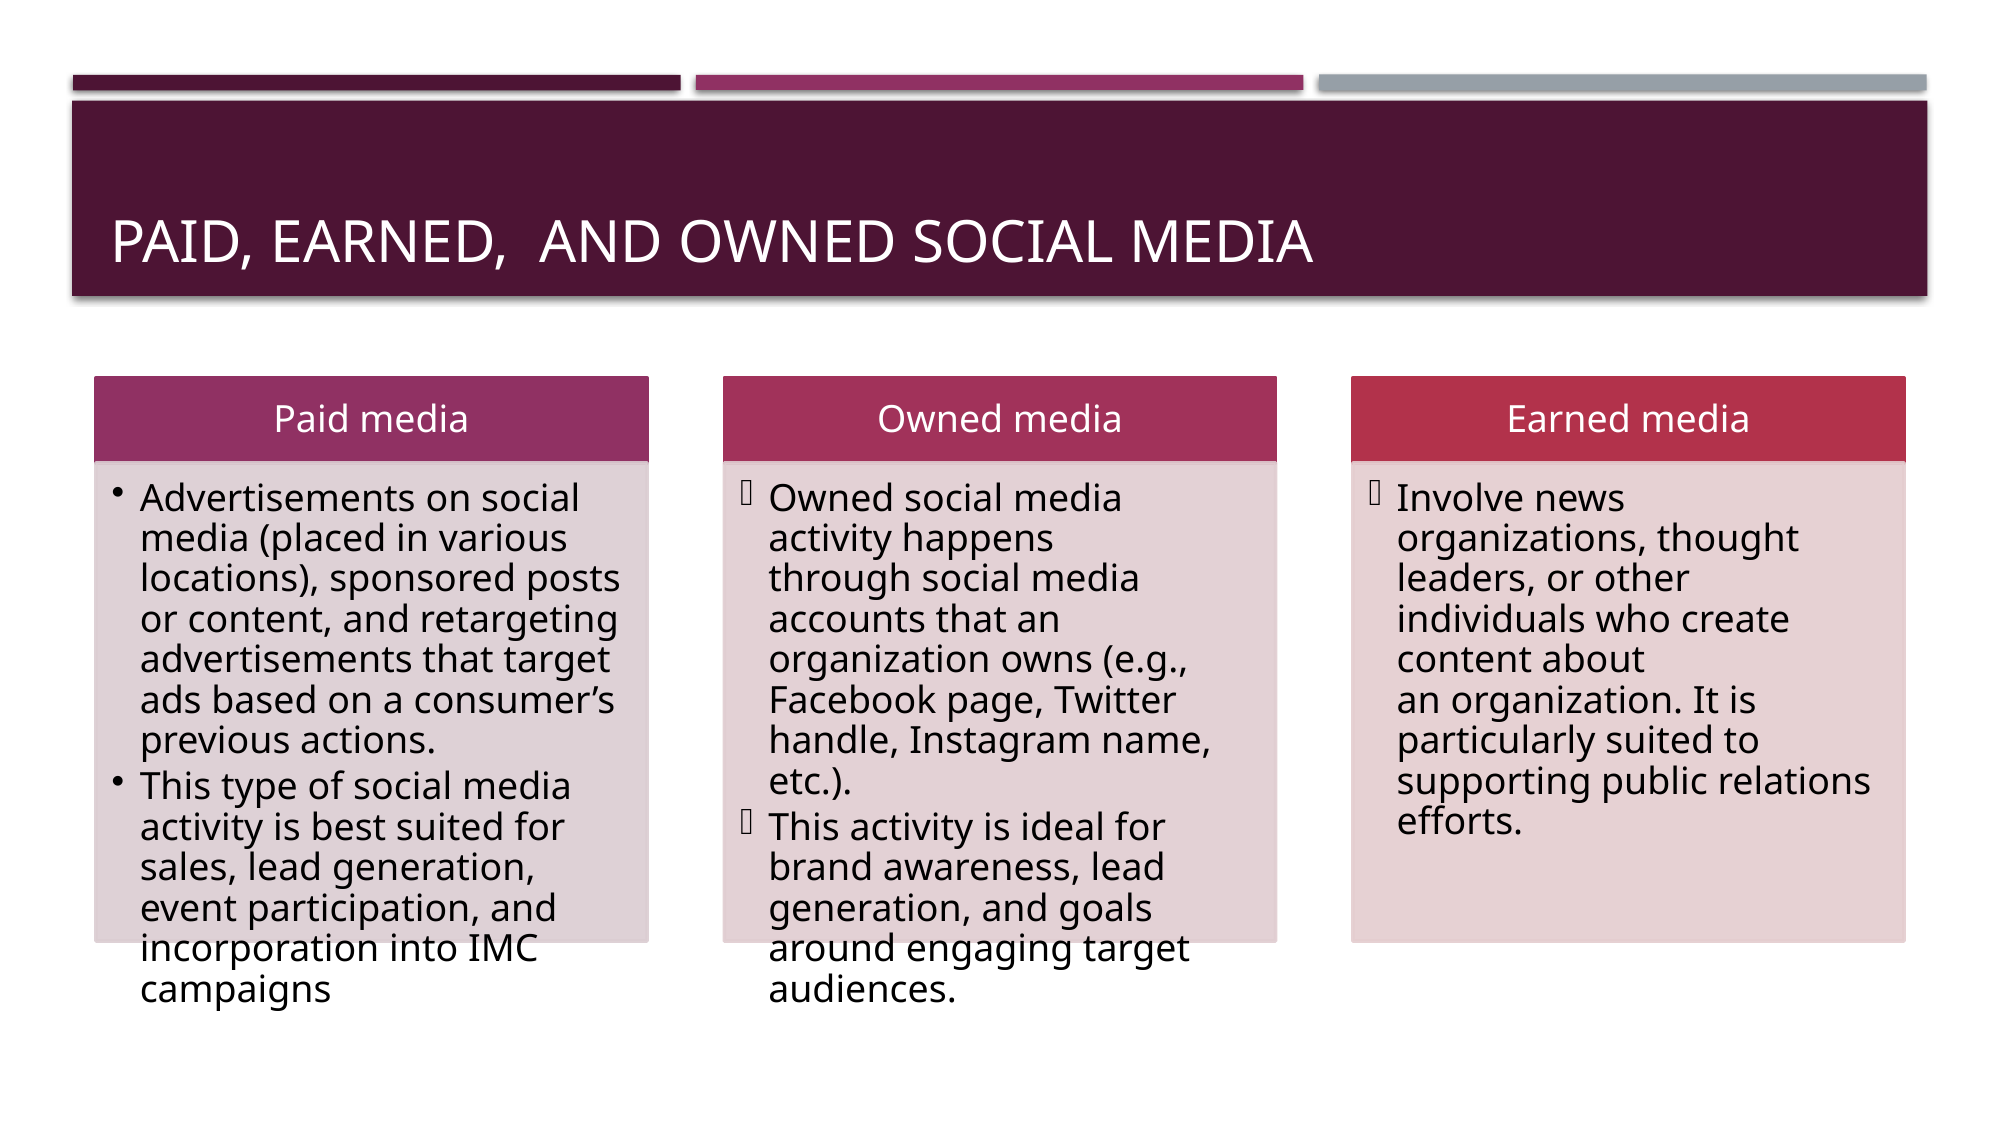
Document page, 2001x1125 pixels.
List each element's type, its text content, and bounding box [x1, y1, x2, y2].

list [94, 357, 1906, 962]
title Paid, earned, and owned social media [95, 115, 1905, 282]
